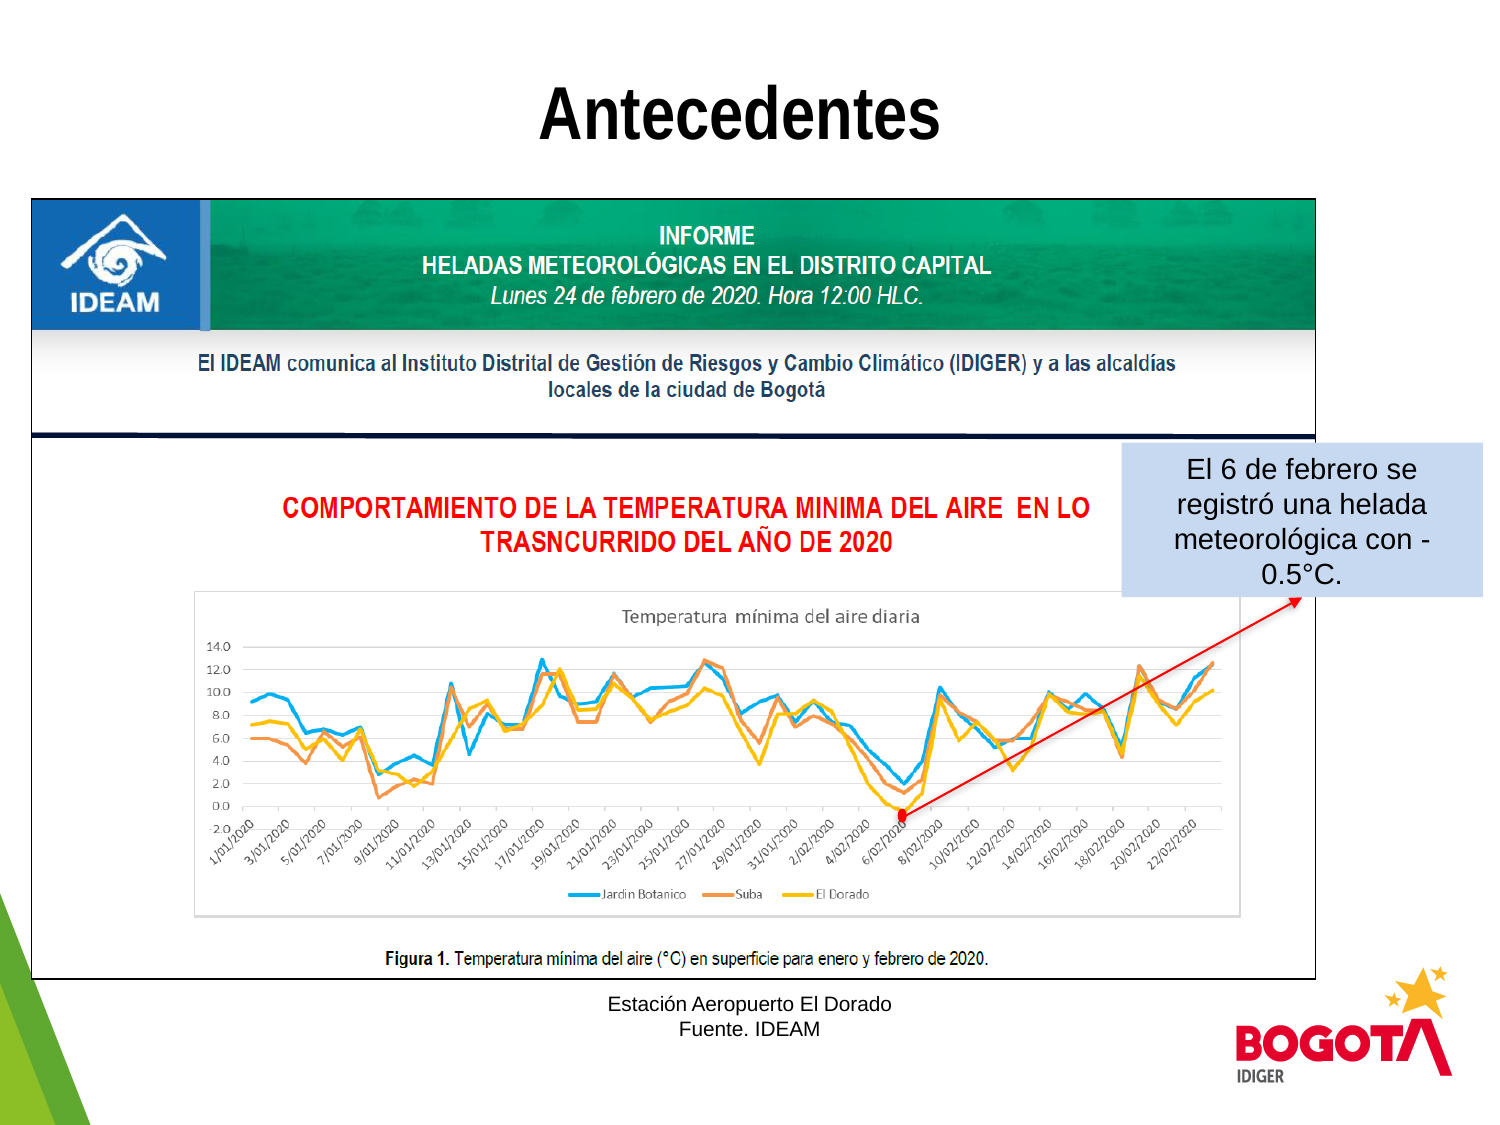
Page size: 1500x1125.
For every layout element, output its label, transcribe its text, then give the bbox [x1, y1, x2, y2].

text_box El 6 de febrero se registró una helada meteorológica con -0.5°C. [1321, 442, 1483, 598]
picture [0, 0, 1500, 1125]
text_box Estación Aeropuerto El Dorado Fuente. IDEAM [592, 987, 907, 1048]
text_box Antecedentes [103, 38, 1379, 180]
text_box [905, 599, 1303, 816]
